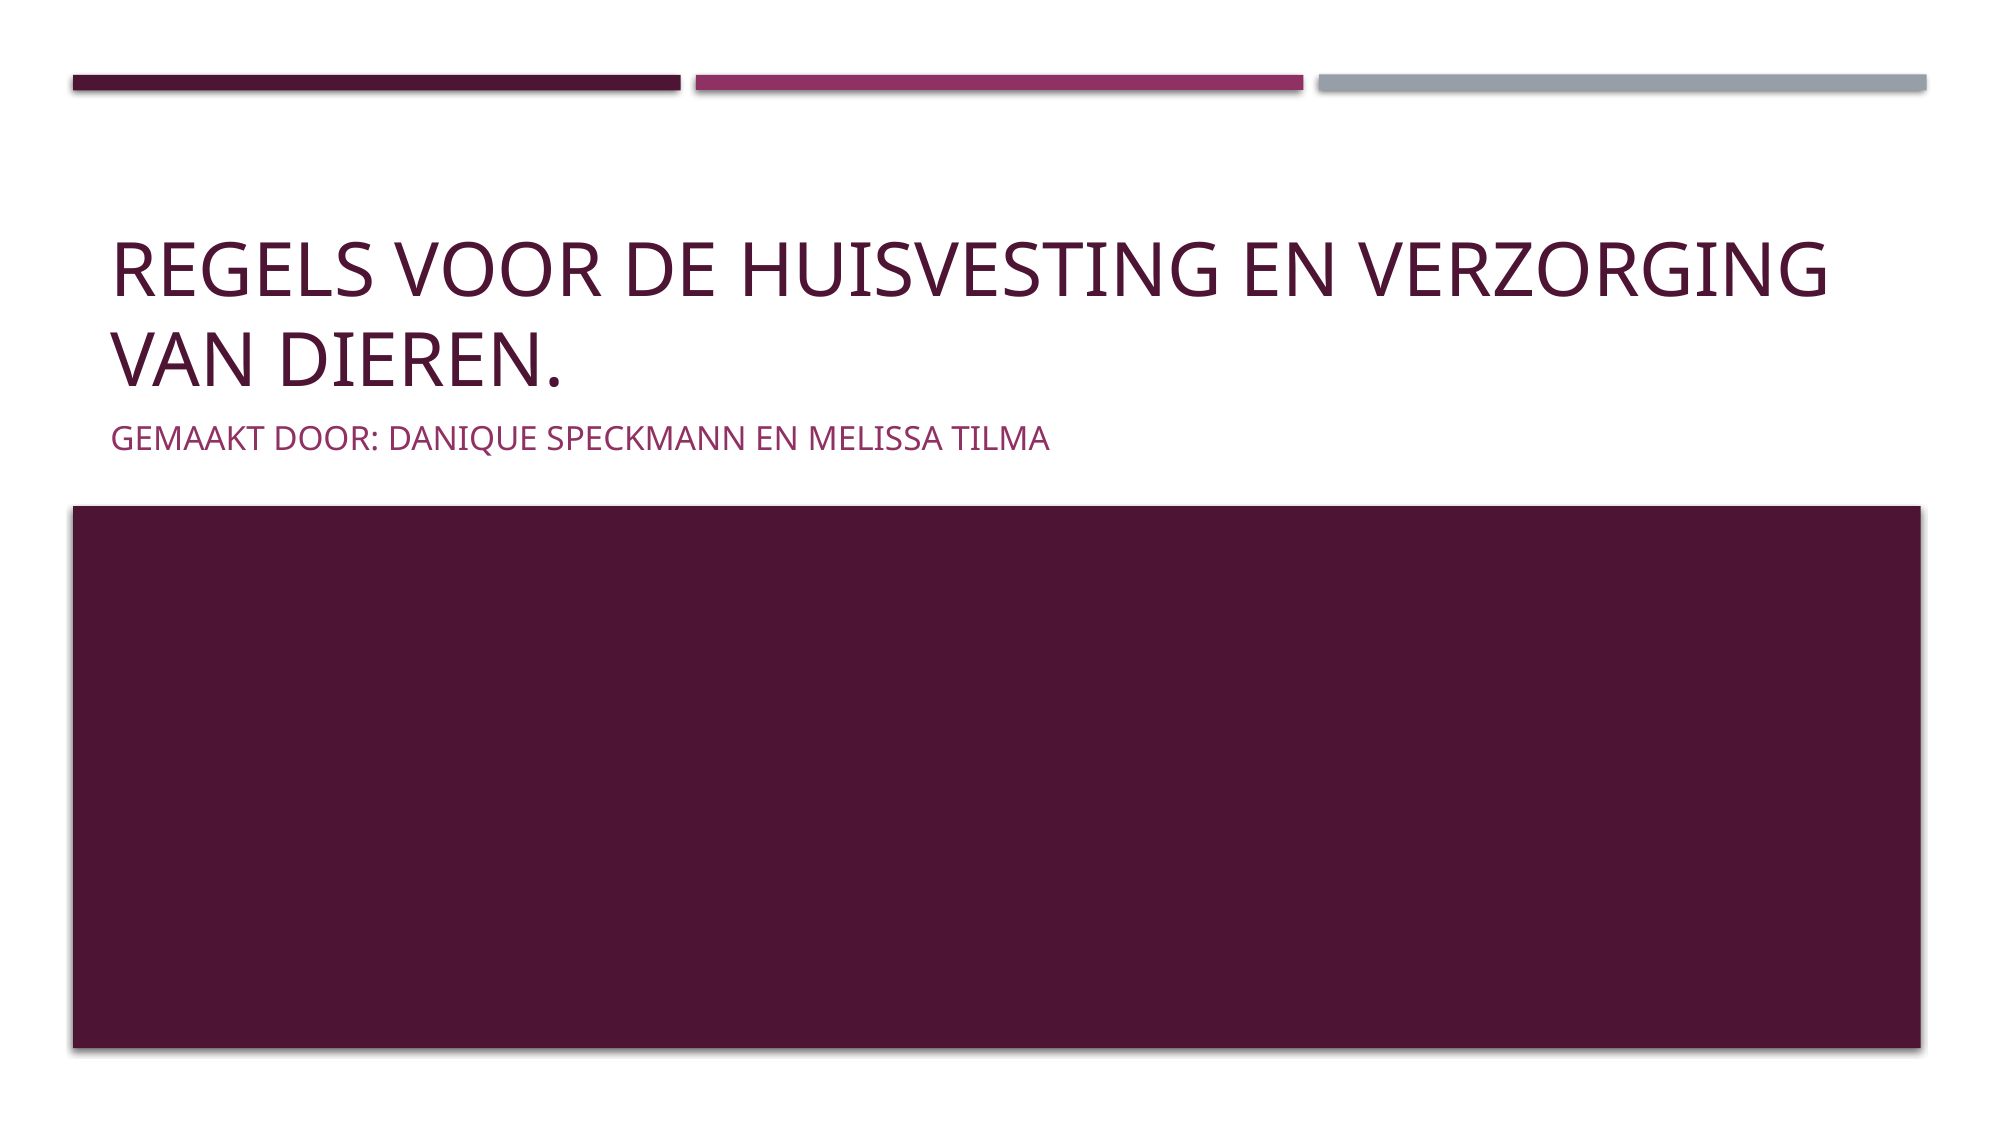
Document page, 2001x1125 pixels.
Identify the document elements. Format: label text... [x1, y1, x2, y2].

subtitle Gemaakt door: Danique speckmann en Melissa Tilma [95, 409, 1899, 507]
title Regels voor de huisvesting en verzorging van dieren. [95, 167, 1899, 409]
